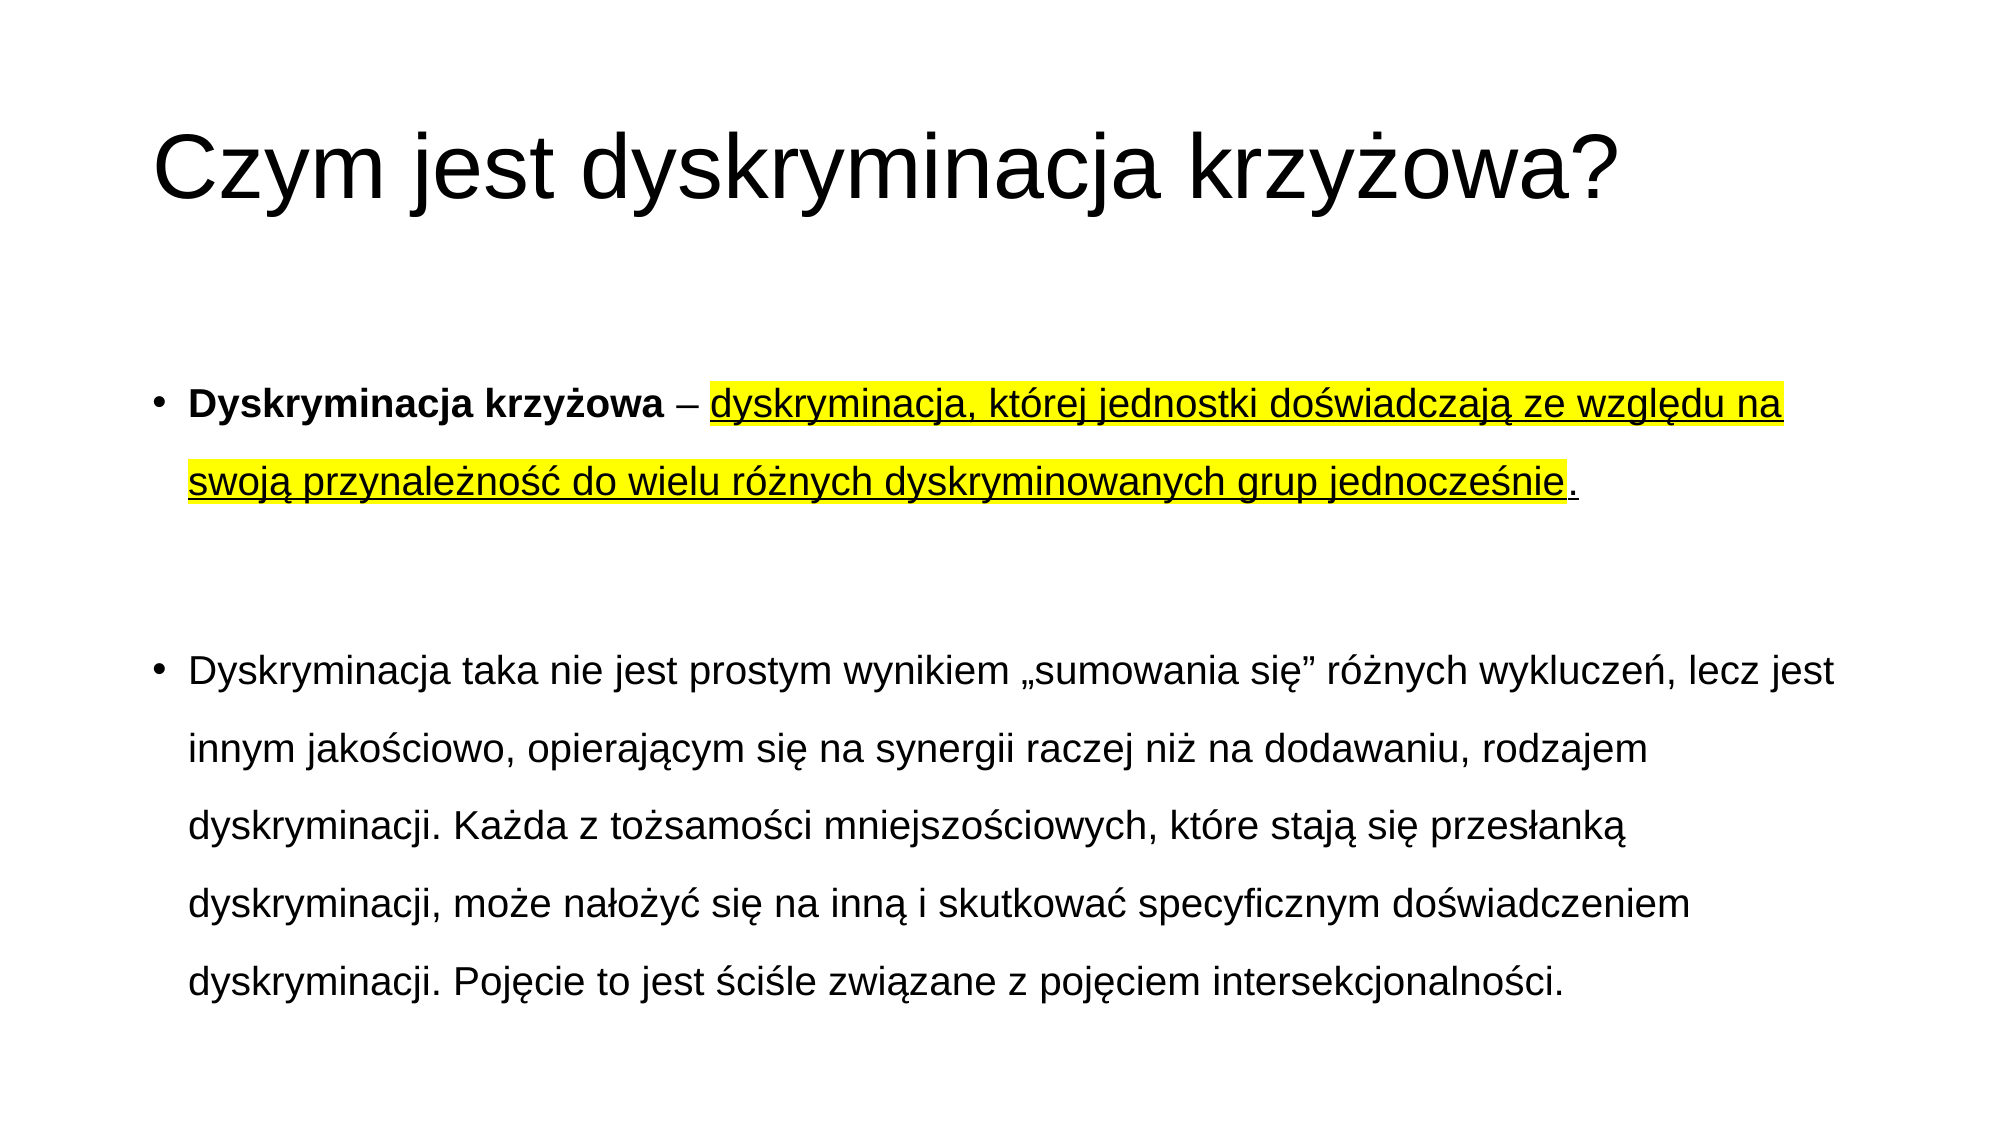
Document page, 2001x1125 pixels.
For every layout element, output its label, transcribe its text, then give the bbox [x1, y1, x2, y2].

title Czym jest dyskryminacja krzyżowa? [137, 59, 1863, 278]
list Dyskryminacja krzyżowa – dyskryminacja, której jednostki doświadczają ze względu na swoją przynależność do wielu różnych dyskryminowanych grup jednocześnie. Dyskryminacja taka nie jest prostym wynikiem „sumowania się” różnych wykluczeń, lecz jest innym jakościowo, opierającym się na synergii raczej niż na dodawaniu, rodzajem dyskryminacji. Każda z tożsamości mniejszościowych, które stają się przesłanką dyskryminacji, może nałożyć się na inną i skutkować specyficznym doświadczeniem dyskryminacji. Pojęcie to jest ściśle związane z pojęciem intersekcjonalności. [137, 299, 1863, 1014]
